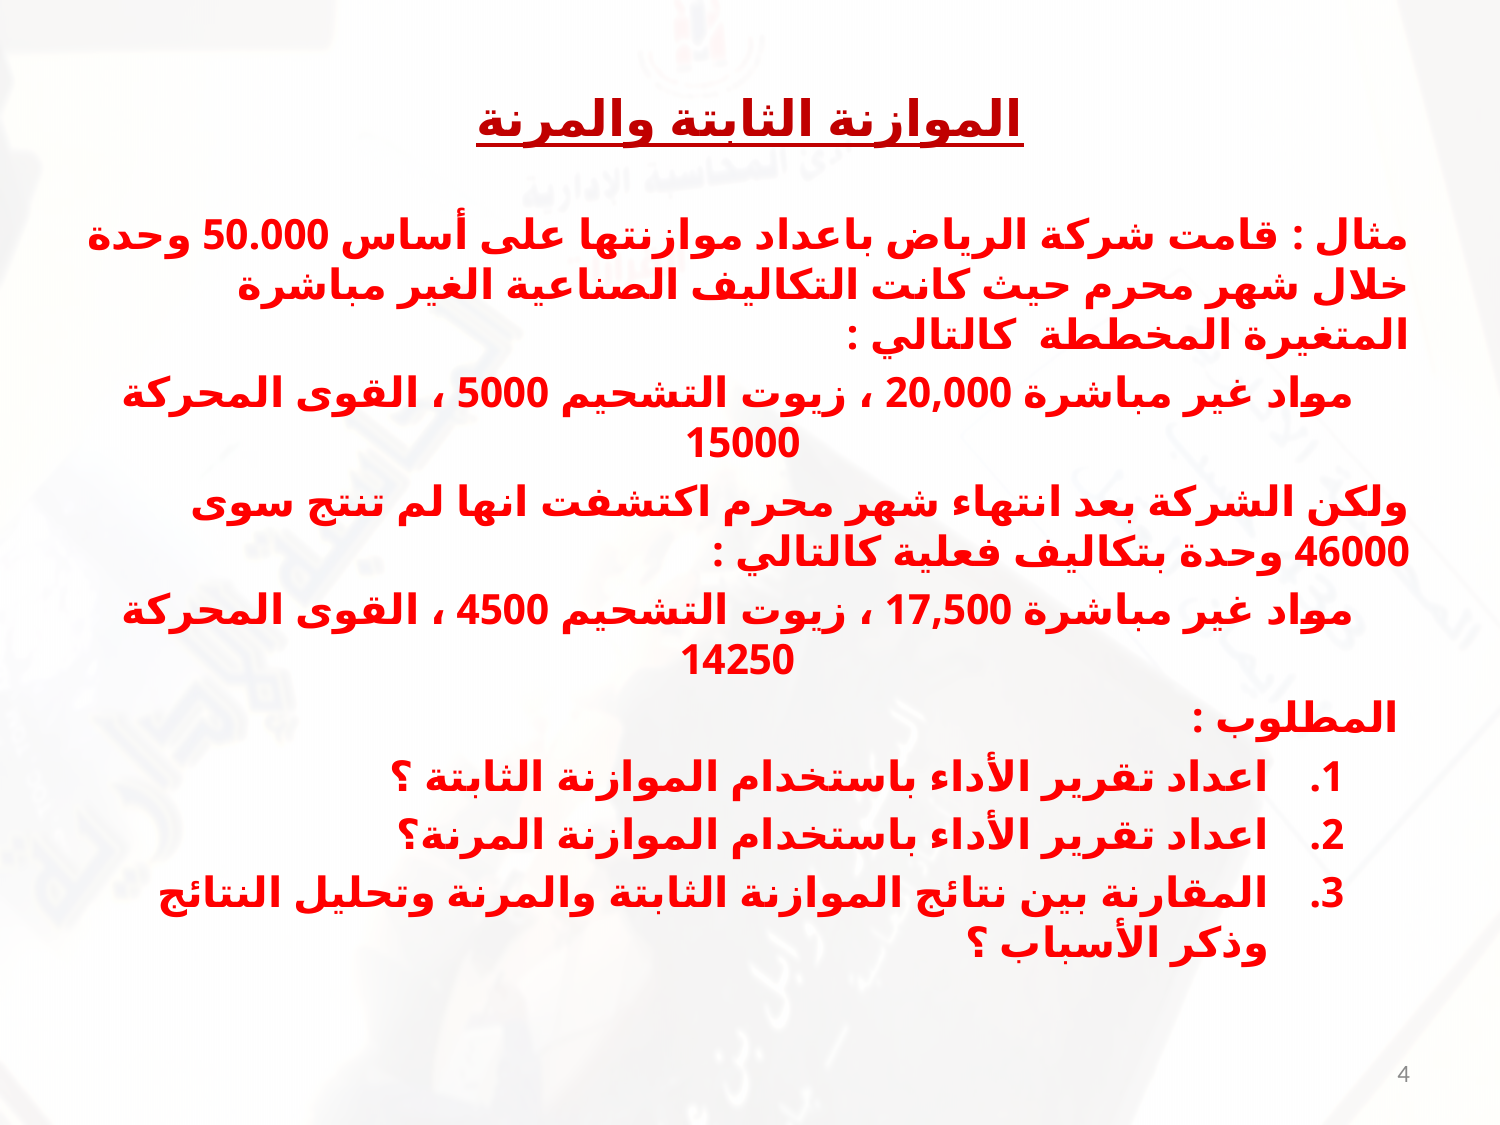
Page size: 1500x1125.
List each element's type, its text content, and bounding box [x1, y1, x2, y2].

title الموازنة الثابتة والمرنة [75, 45, 1425, 188]
list مثال : قامت شركة الرياض باعداد موازنتها على أساس 50.000 وحدة خلال شهر محرم حيث كانت التكاليف الصناعية الغير مباشرة المتغيرة المخططة كالتالي : مواد غير مباشرة 20,000 ، زيوت التشحيم 5000 ، القوى المحركة 15000 ولكن الشركة بعد انتهاء شهر محرم اكتشفت انها لم تنتج سوى 46000 وحدة بتكاليف فعلية كالتالي : مواد غير مباشرة 17,500 ، زيوت التشحيم 4500 ، القوى المحركة 14250 المطلوب : اعداد تقرير الأداء باستخدام الموازنة الثابتة ؟ اعداد تقرير الأداء باستخدام الموازنة المرنة؟ المقارنة بين نتائج الموازنة الثابتة والمرنة وتحليل النتائج وذكر الأسباب ؟ [50, 200, 1425, 1005]
slide_number 4 [1074, 1042, 1425, 1103]
